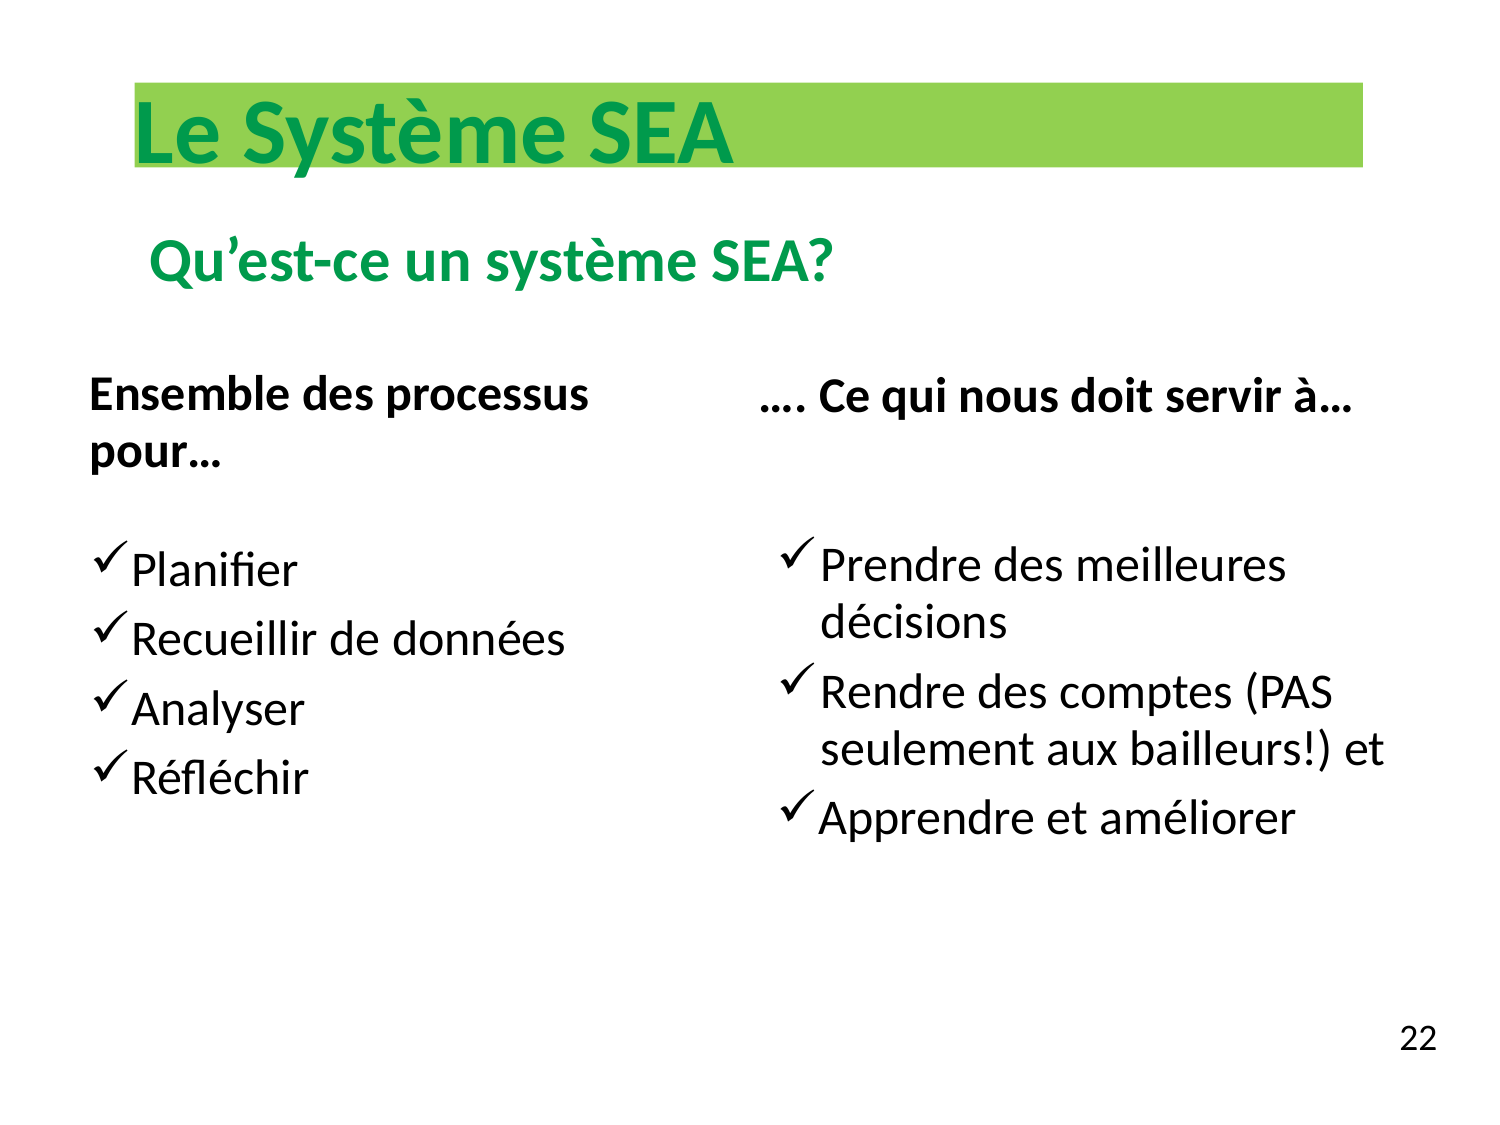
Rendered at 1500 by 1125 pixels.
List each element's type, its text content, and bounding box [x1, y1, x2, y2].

text_box Qu’est-ce un système SEA? [134, 186, 1425, 311]
text_box [44, 185, 1451, 978]
text_box …. Ce qui nous doit servir à… [744, 359, 1408, 465]
text_box Ensemble des processus pour… [75, 357, 738, 463]
text_box 22 [1384, 1005, 1463, 1068]
text_box Le Système SEA [134, 82, 1363, 168]
text_box Prendre des meilleures décisions Rendre des comptes (PAS seulement aux bailleurs!) et Apprendre et améliorer [761, 528, 1425, 909]
text_box Planifier Recueillir de données Analyser Réfléchir [75, 533, 738, 970]
